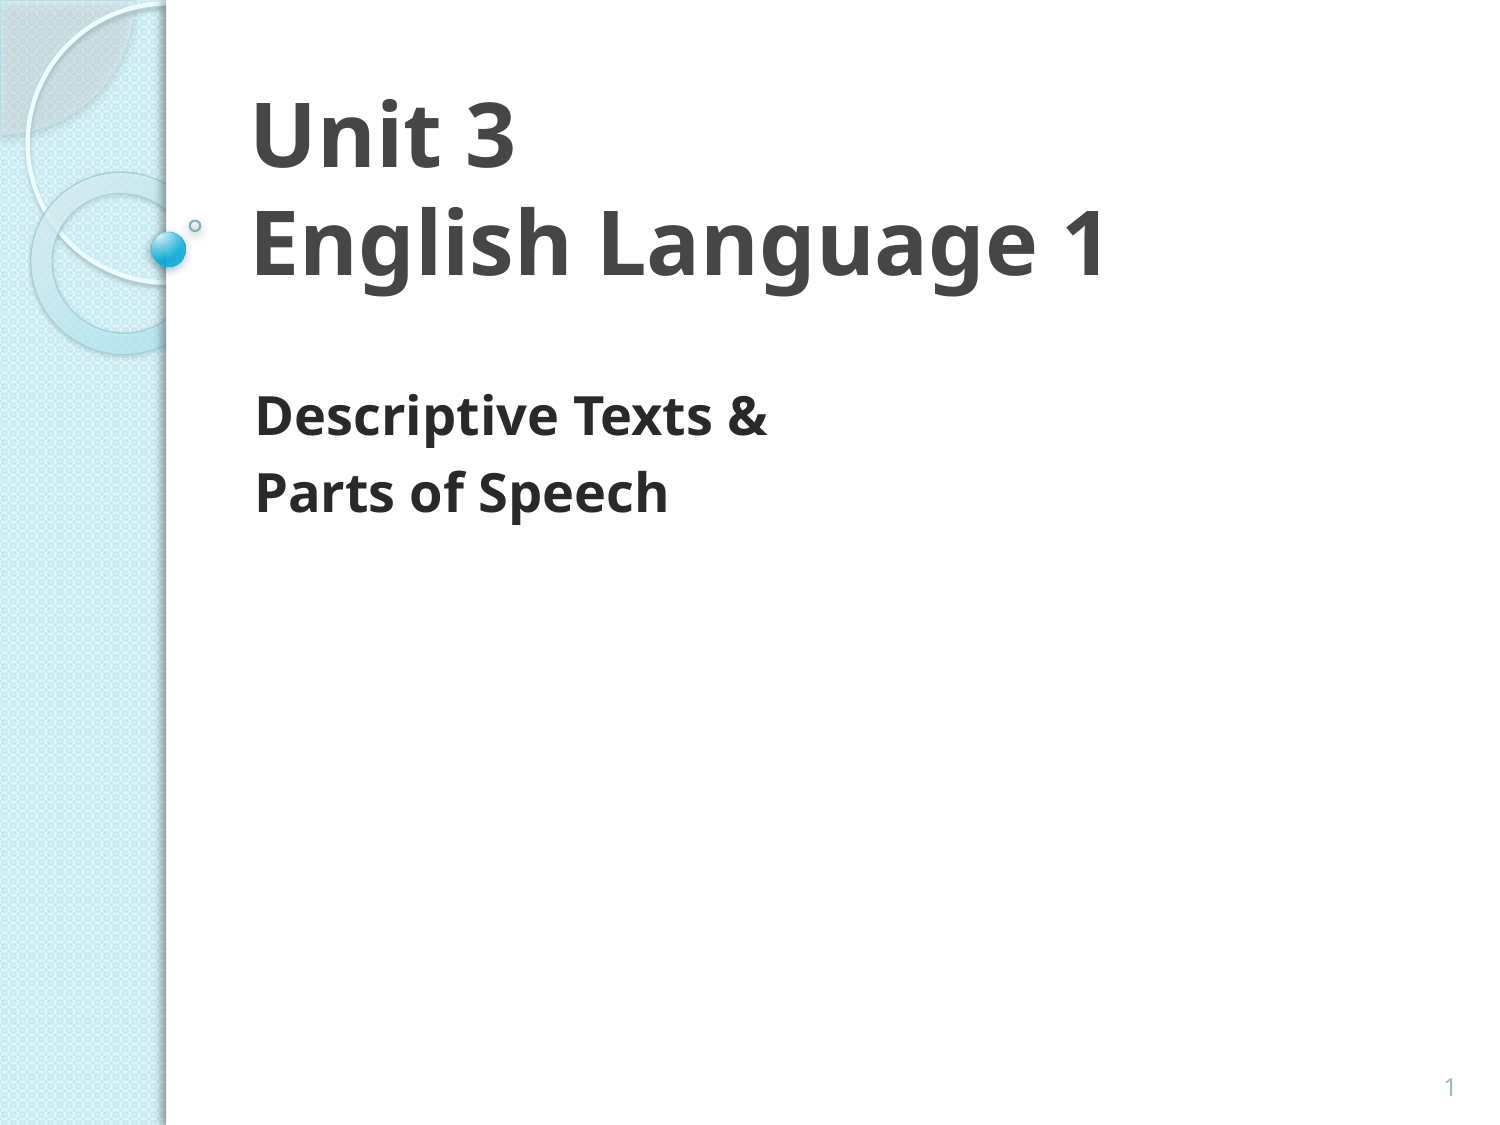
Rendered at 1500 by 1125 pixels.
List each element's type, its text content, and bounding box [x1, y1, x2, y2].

subtitle Descriptive Texts & Parts of Speech [234, 303, 1450, 591]
slide_number 1 [1413, 1034, 1488, 1113]
title Unit 3 English Language 1 [234, 59, 1450, 301]
